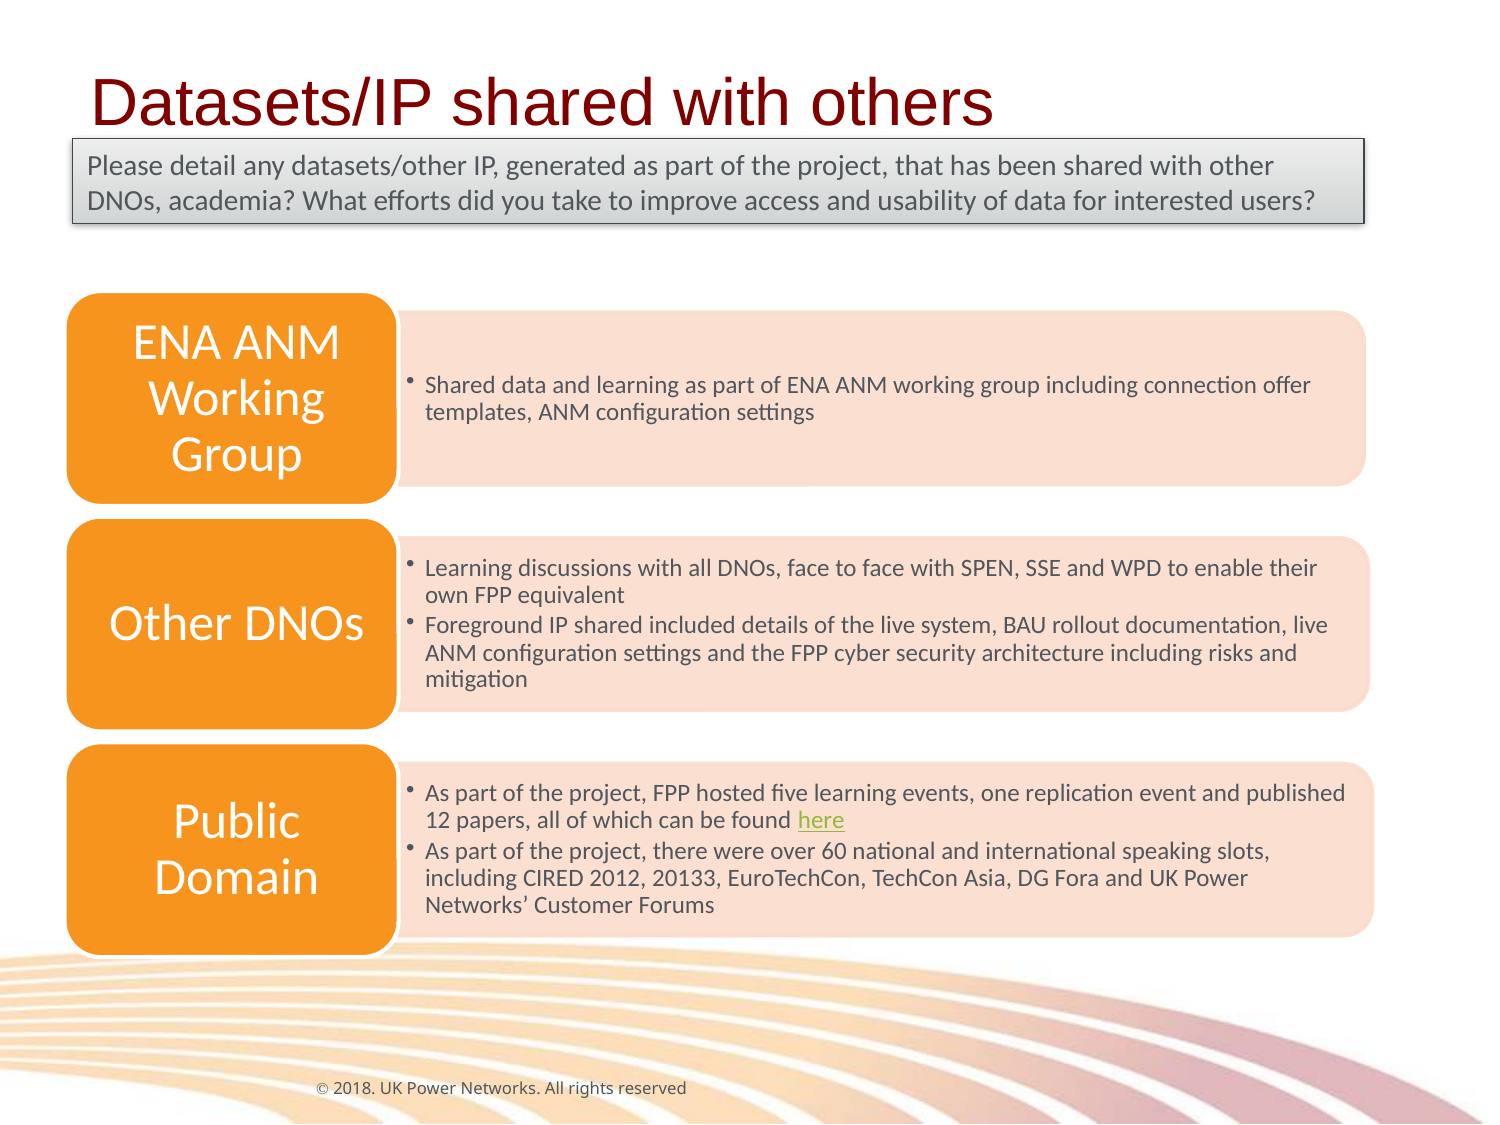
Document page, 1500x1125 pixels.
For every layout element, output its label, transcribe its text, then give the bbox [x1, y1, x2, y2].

text_box Please detail any datasets/other IP, generated as part of the project, that has been shared with other DNOs, academia? What efforts did you take to improve access and usability of data for interested users? [72, 138, 1365, 224]
title Datasets/IP shared with others [75, 45, 1425, 233]
picture [0, 938, 1490, 1124]
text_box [0, 290, 1451, 958]
